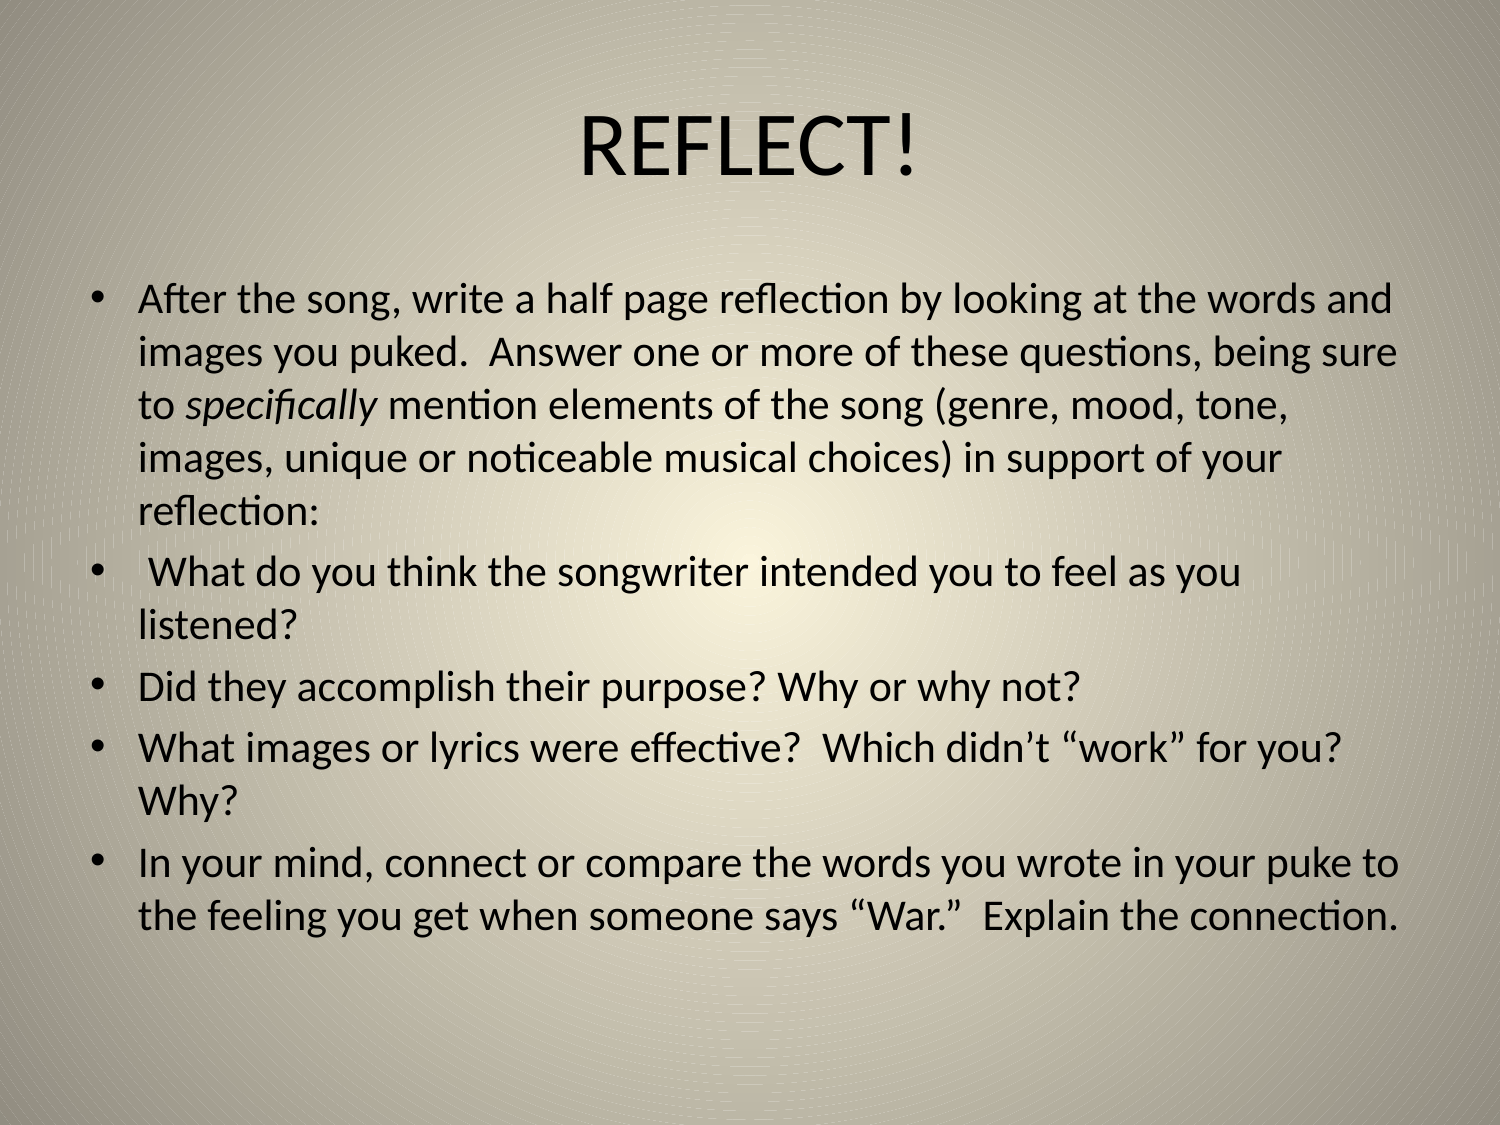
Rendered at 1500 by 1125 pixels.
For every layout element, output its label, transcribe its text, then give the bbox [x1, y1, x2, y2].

list After the song, write a half page reflection by looking at the words and images you puked. Answer one or more of these questions, being sure to specifically mention elements of the song (genre, mood, tone, images, unique or noticeable musical choices) in support of your reflection: What do you think the songwriter intended you to feel as you listened? Did they accomplish their purpose? Why or why not? What images or lyrics were effective? Which didn’t “work” for you? Why? In your mind, connect or compare the words you wrote in your puke to the feeling you get when someone says “War.” Explain the connection. [75, 262, 1425, 1005]
title REFLECT! [75, 45, 1425, 233]
